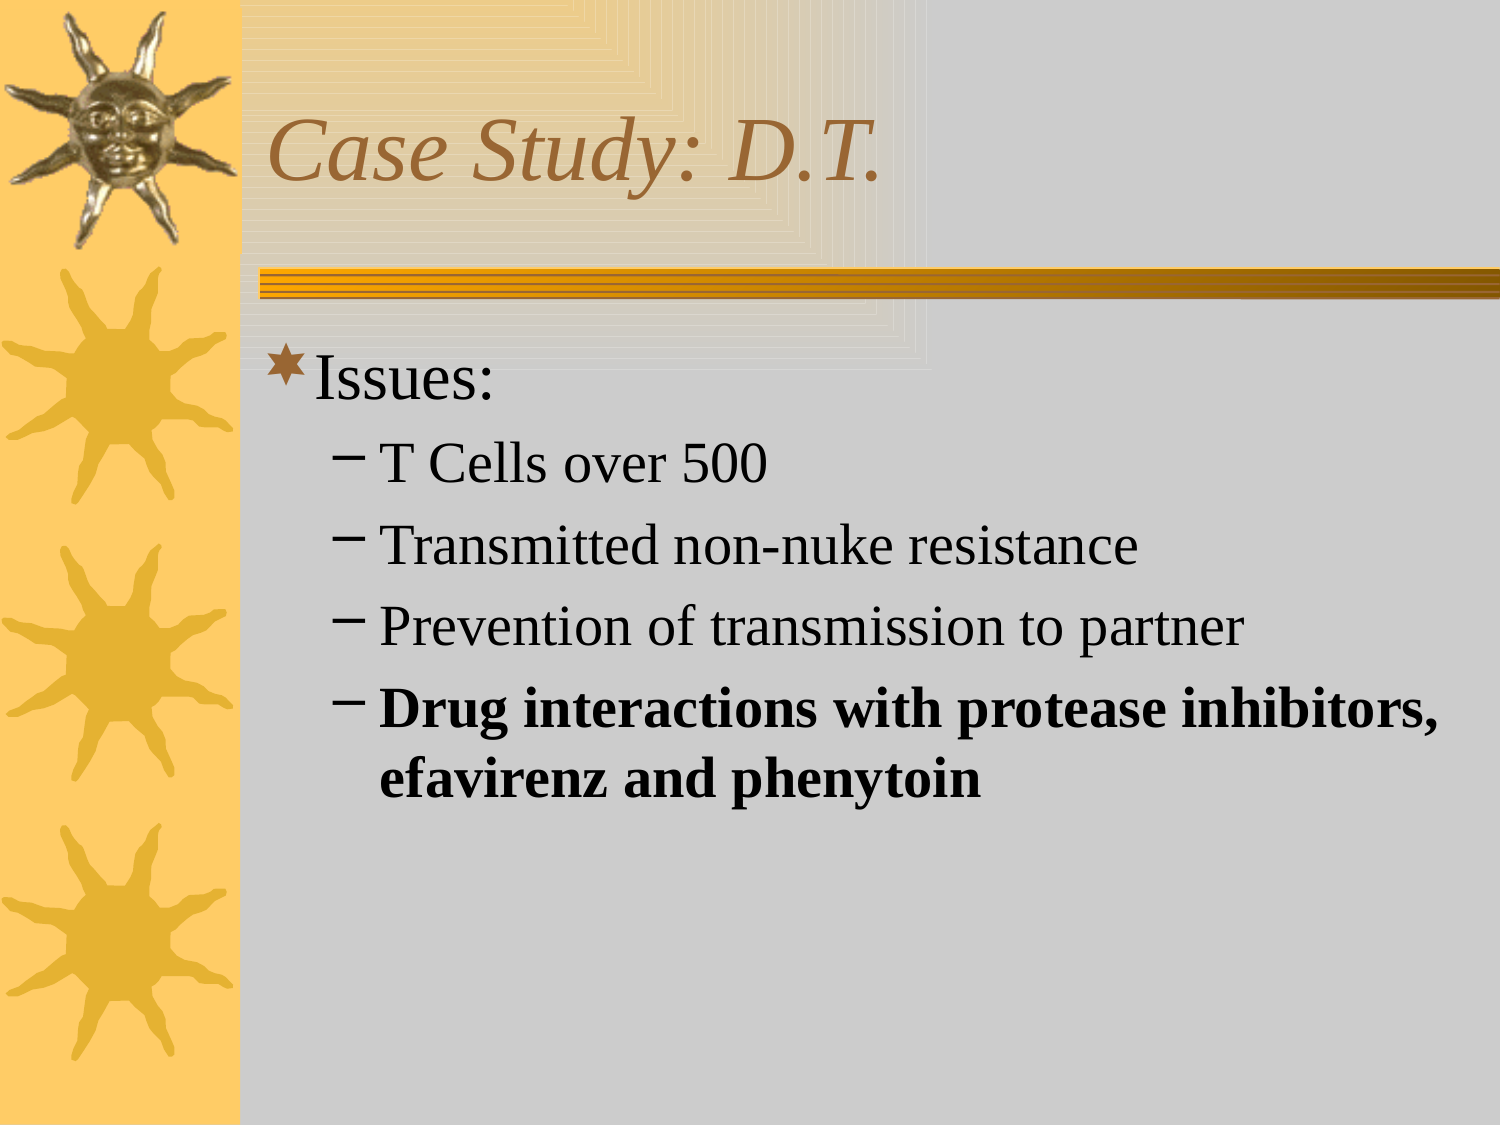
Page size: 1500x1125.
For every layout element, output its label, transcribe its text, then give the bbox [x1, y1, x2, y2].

list Issues: T Cells over 500 Transmitted non-nuke resistance Prevention of transmission to partner Drug interactions with protease inhibitors, efavirenz and phenytoin [242, 324, 1494, 1001]
title Case Study: D.T. [250, 49, 1492, 238]
picture [1, 8, 242, 254]
